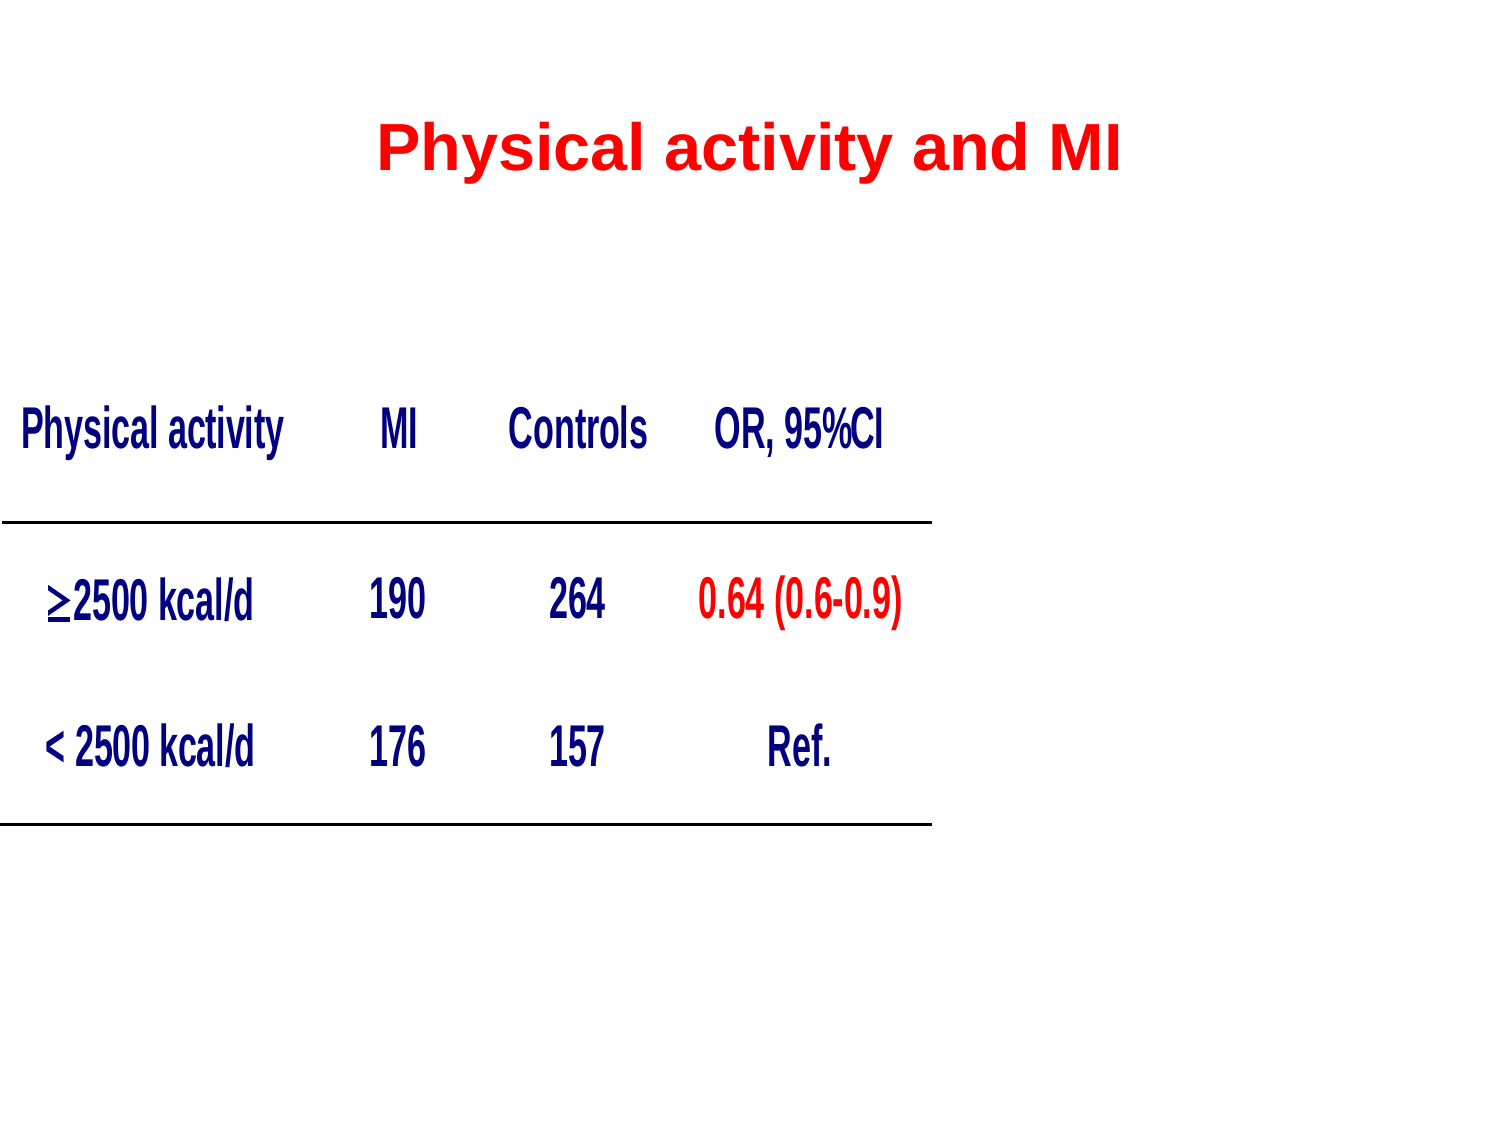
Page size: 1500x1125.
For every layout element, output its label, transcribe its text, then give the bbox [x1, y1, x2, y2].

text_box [0, 337, 1500, 894]
title Physical activity and MI [112, 49, 1388, 238]
